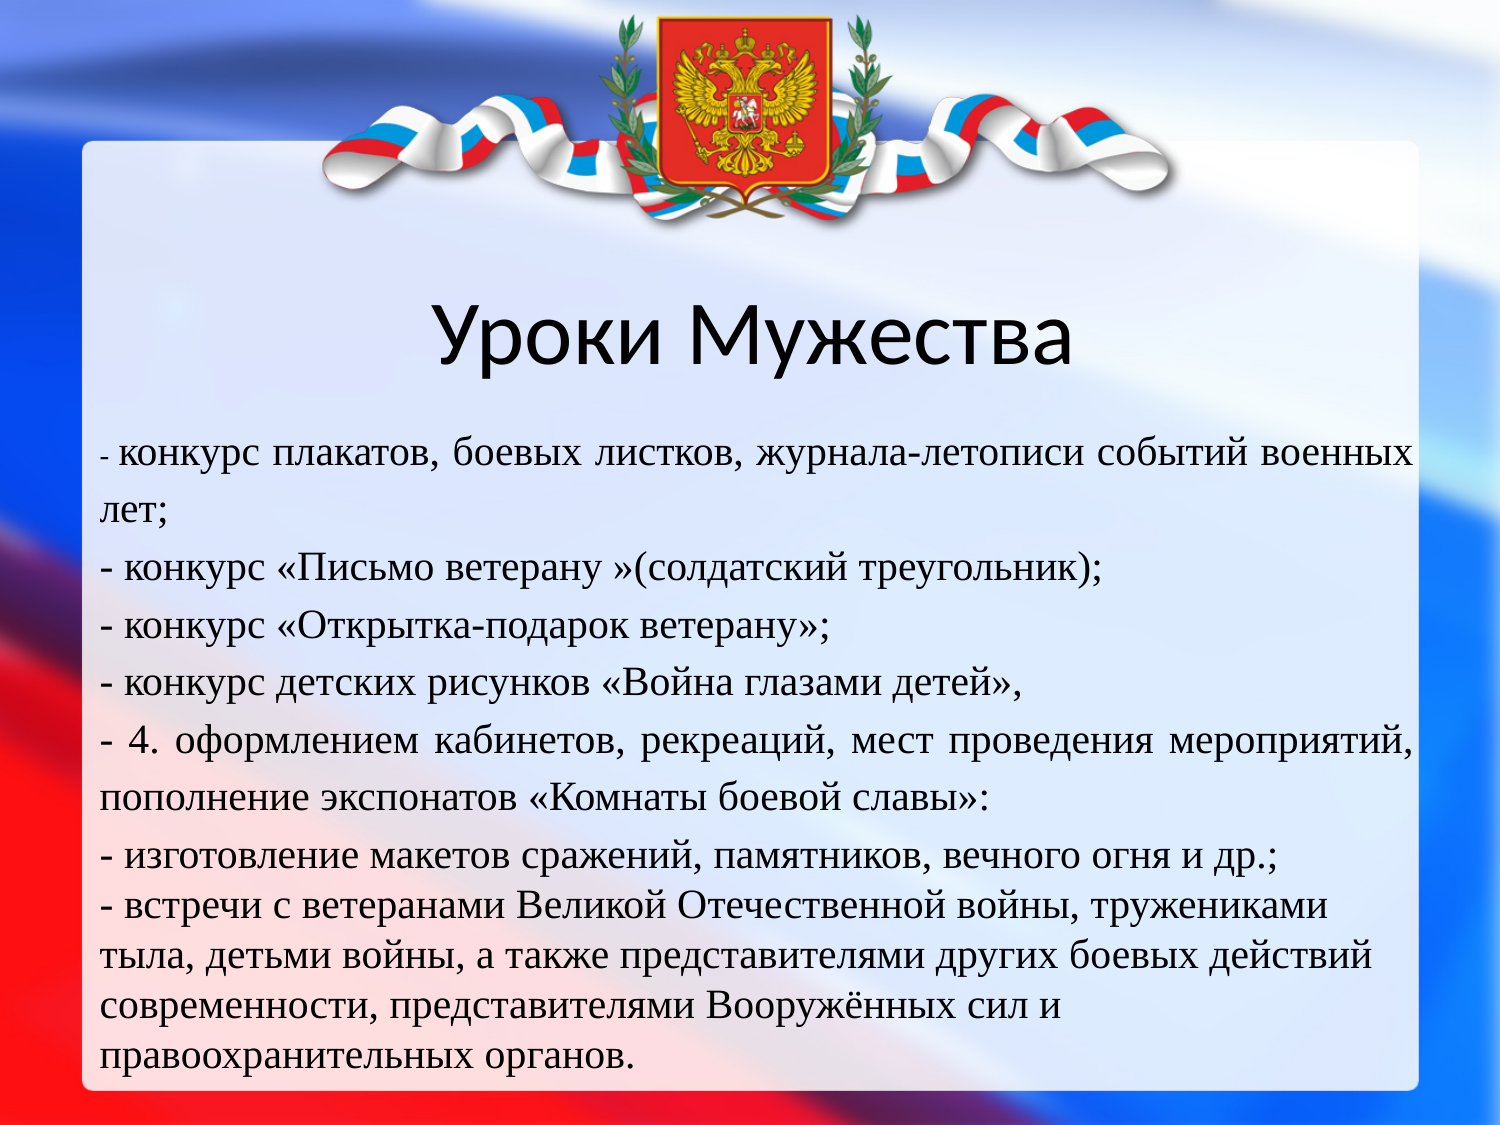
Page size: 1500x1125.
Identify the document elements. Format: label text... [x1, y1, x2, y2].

title Уроки Мужества [79, 262, 1430, 394]
picture [0, 0, 1500, 1125]
text_box - конкурс плакатов, боевых листков, журнала-летописи событий военных лет; - конкурс «Письмо ветерану »(солдатский треугольник); - конкурс «Открытка-подарок ветерану»; - конкурс детских рисунков «Война глазами детей», - 4. оформлением кабинетов, рекреаций, мест проведения мероприятий, пополнение экспонатов «Комнаты боевой славы»: - изготовление макетов сражений, памятников, вечного огня и др.; - встречи с ветеранами Великой Отечественной войны, тружениками тыла, детьми войны, а также представителями других боевых действий современности, представителями Вооружённых сил и правоохранительных органов. [84, 408, 1430, 1084]
